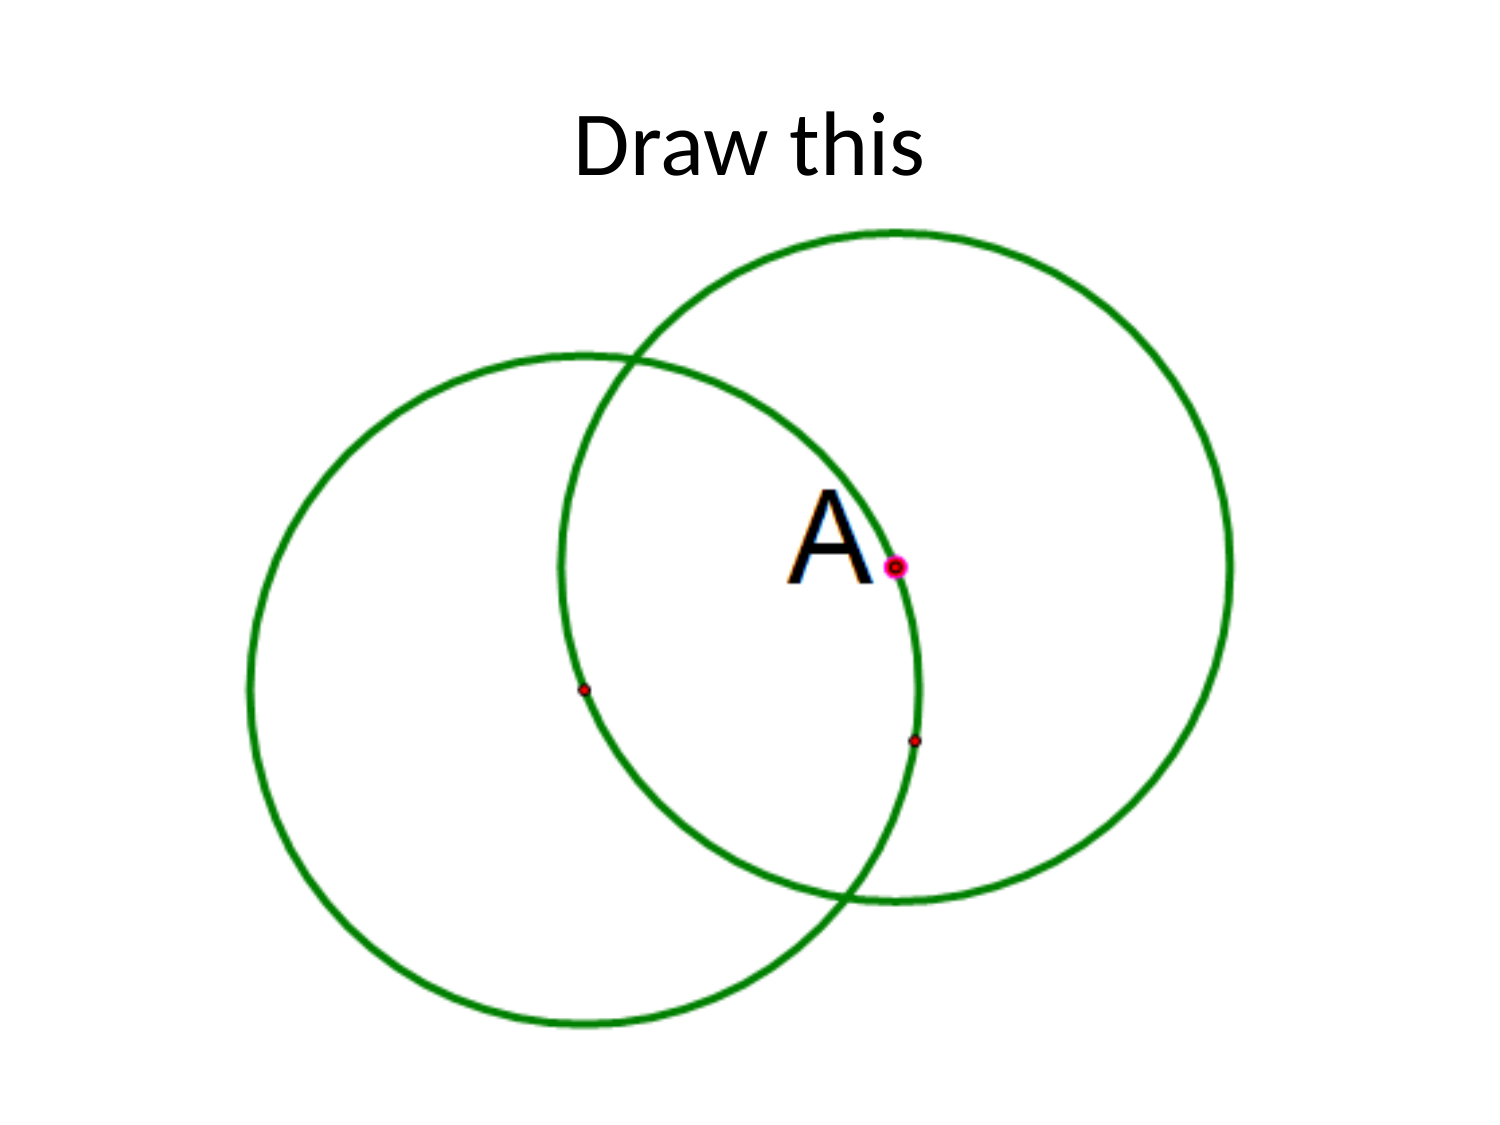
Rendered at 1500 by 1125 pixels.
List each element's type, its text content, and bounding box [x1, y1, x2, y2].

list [237, 219, 1288, 1069]
title Draw this [75, 45, 1425, 233]
